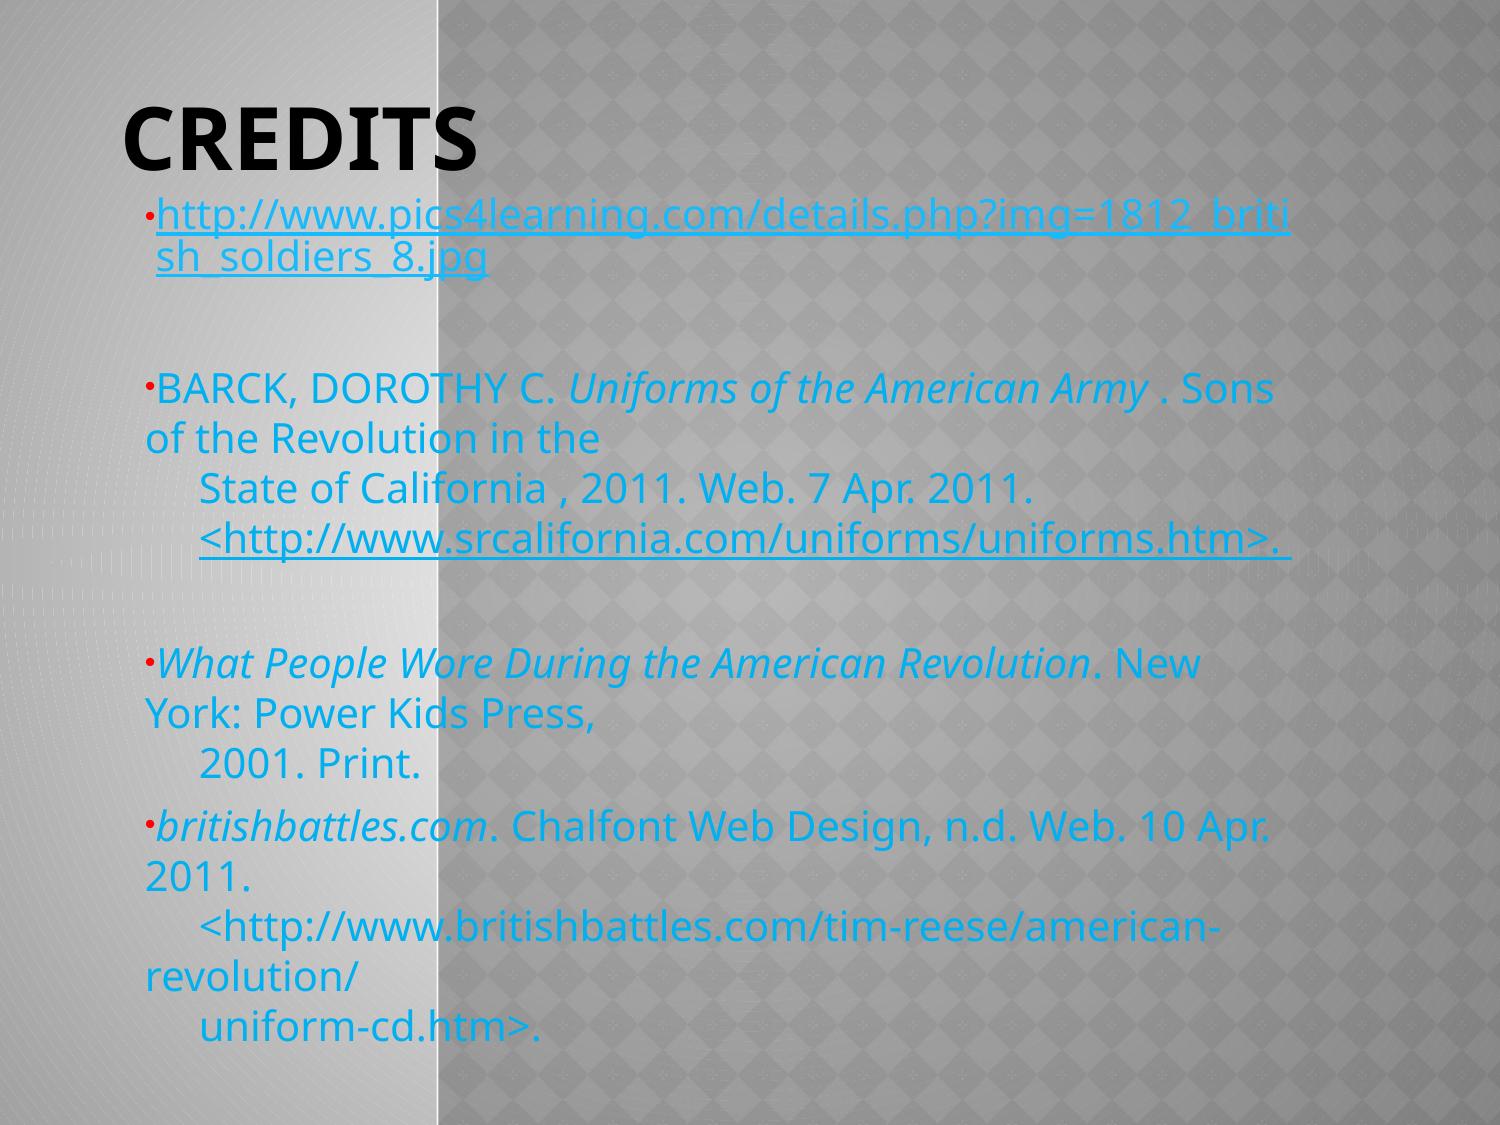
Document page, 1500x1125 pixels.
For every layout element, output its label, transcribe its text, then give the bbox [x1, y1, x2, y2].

title Credits [112, 50, 1388, 188]
subtitle http://www.pics4learning.com/details.php?img=1812_british_soldiers_8.jpg BARCK, DOROTHY C. Uniforms of the American Army . Sons of the Revolution in the State of California , 2011. Web. 7 Apr. 2011. <http://www.srcalifornia.com/uniforms/uniforms.htm>. What People Wore During the American Revolution. New York: Power Kids Press, 2001. Print. britishbattles.com. Chalfont Web Design, n.d. Web. 10 Apr. 2011. <http://www.britishbattles.com/tim-reese/american-revolution/ uniform-cd.htm>. [137, 187, 1313, 1100]
